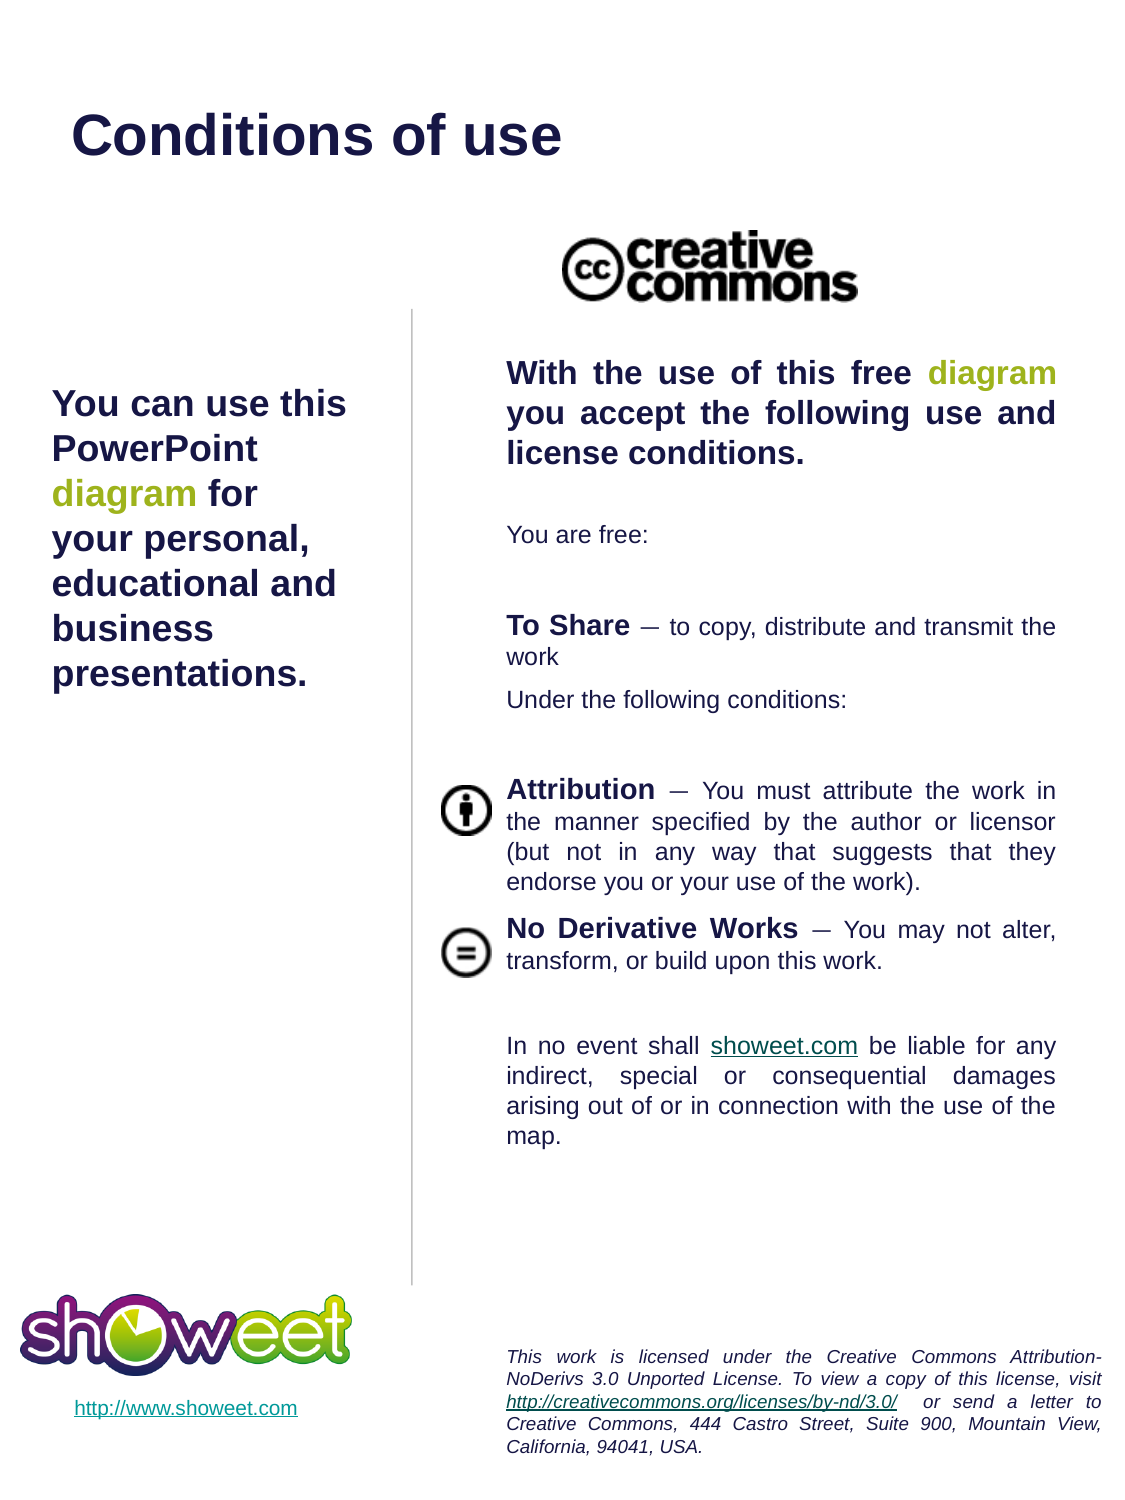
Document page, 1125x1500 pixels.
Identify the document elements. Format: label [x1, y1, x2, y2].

picture [562, 230, 858, 303]
picture [441, 785, 492, 836]
picture [441, 927, 492, 978]
picture [20, 1294, 352, 1376]
